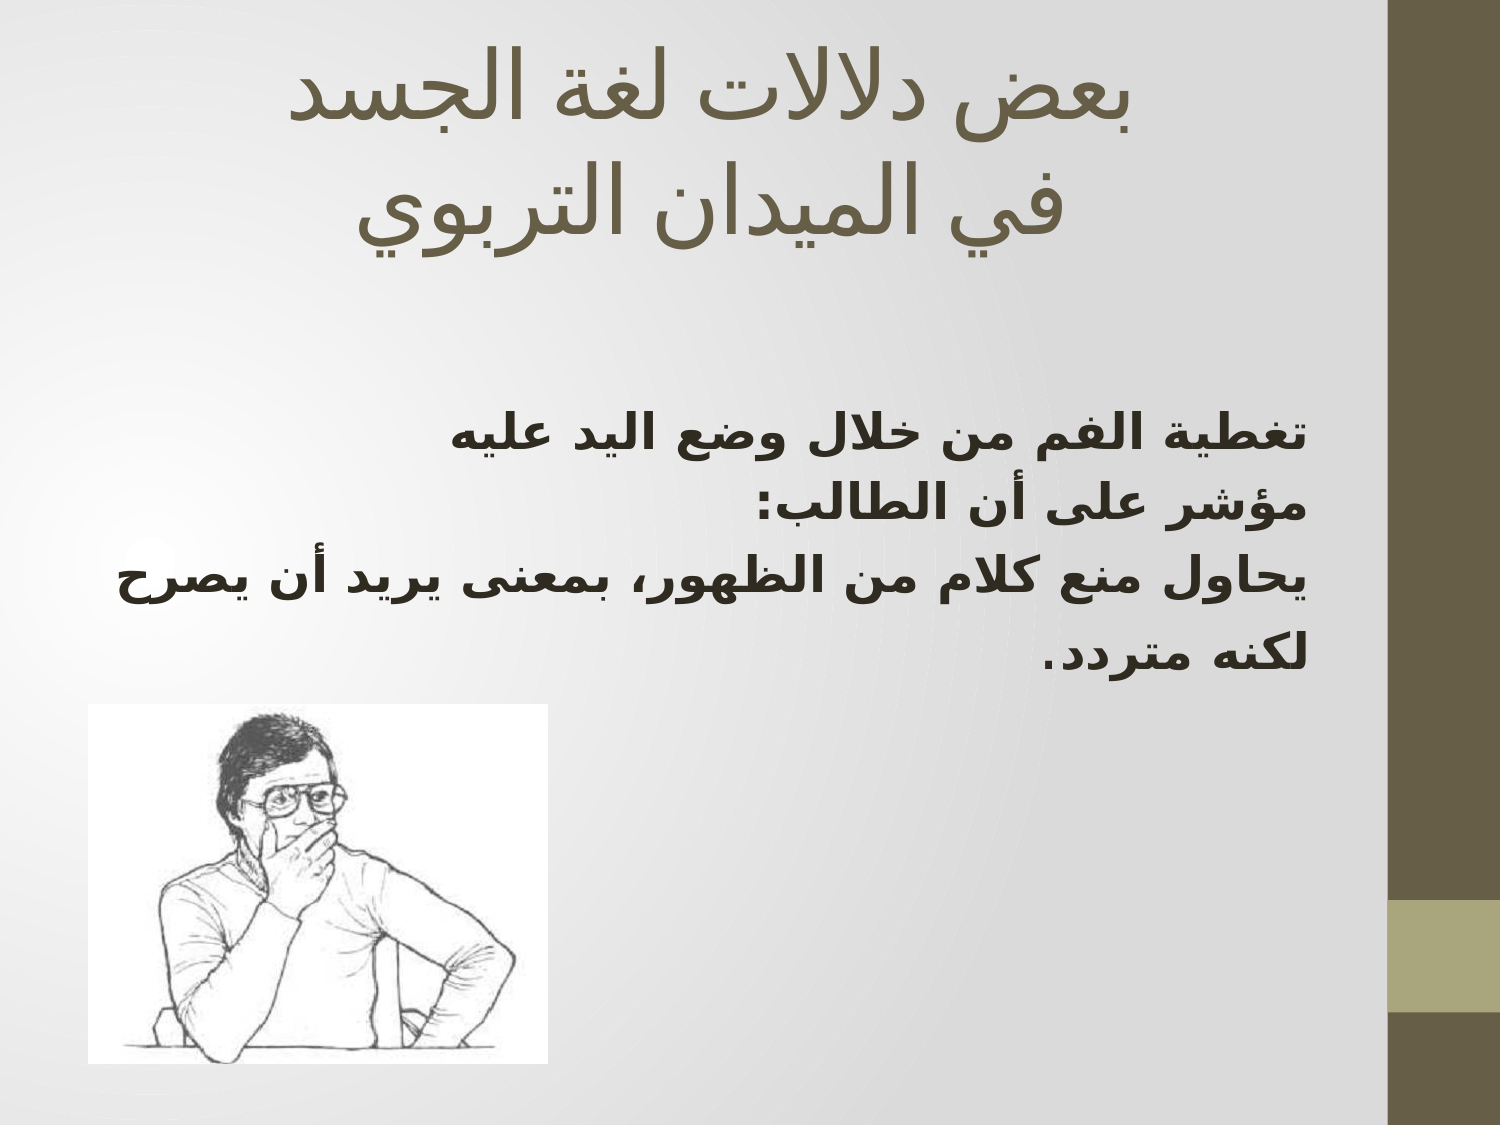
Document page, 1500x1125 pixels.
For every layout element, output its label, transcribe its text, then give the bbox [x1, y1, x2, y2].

picture [87, 703, 549, 1064]
list تغطية الفم من خلال وضع اليد عليه مؤشر على أن الطالب: يحاول منع كلام من الظهور، بمعنى يريد أن يصرح لكنه متردد. [75, 262, 1325, 1050]
title بعض دلالات لغة الجسد في الميدان التربوي [75, 45, 1325, 233]
